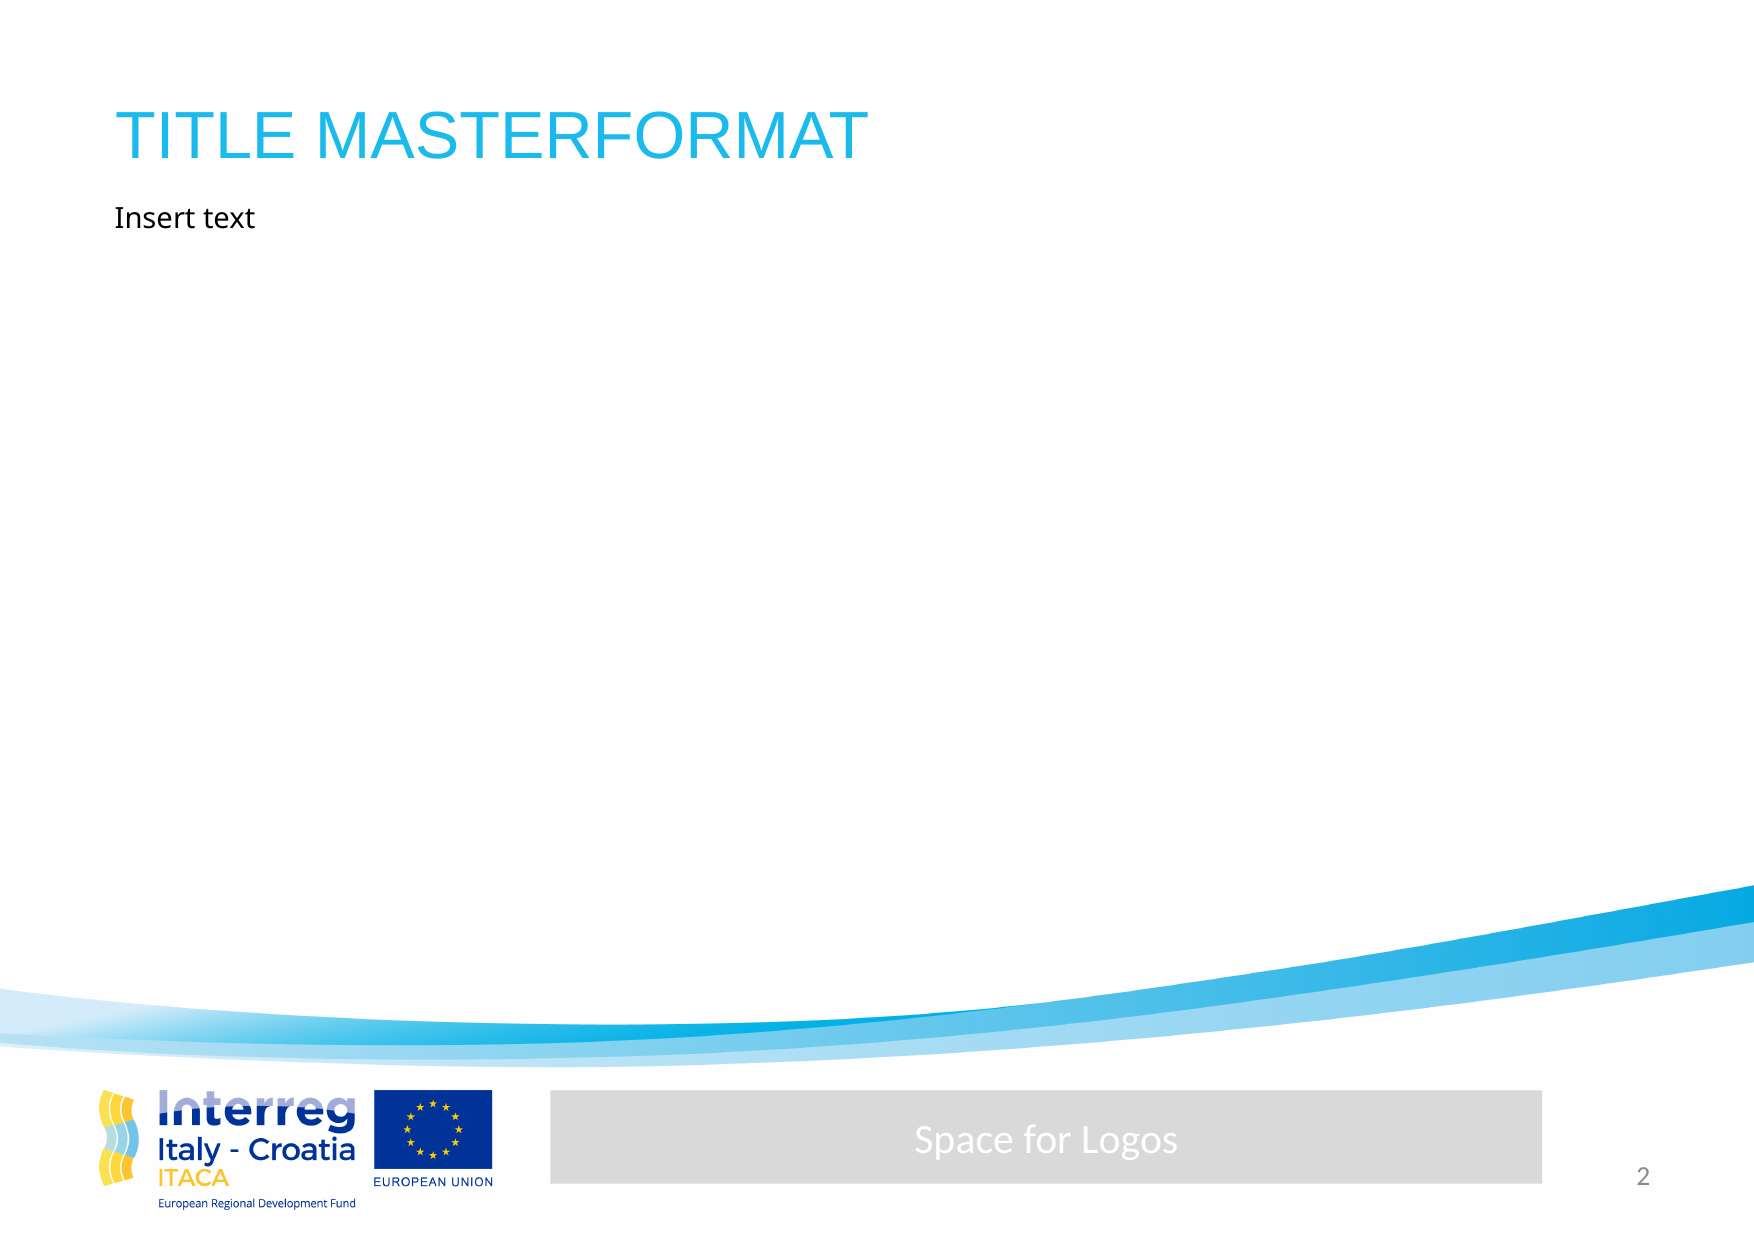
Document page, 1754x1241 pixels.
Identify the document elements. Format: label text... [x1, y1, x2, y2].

text_box Space for Logos [549, 1089, 1543, 1185]
text_box TITLE MASTERFORMAT [97, 83, 1656, 181]
text_box Insert text [99, 191, 1658, 851]
slide_number 2 [1607, 1141, 1666, 1208]
picture [0, 0, 1754, 1241]
